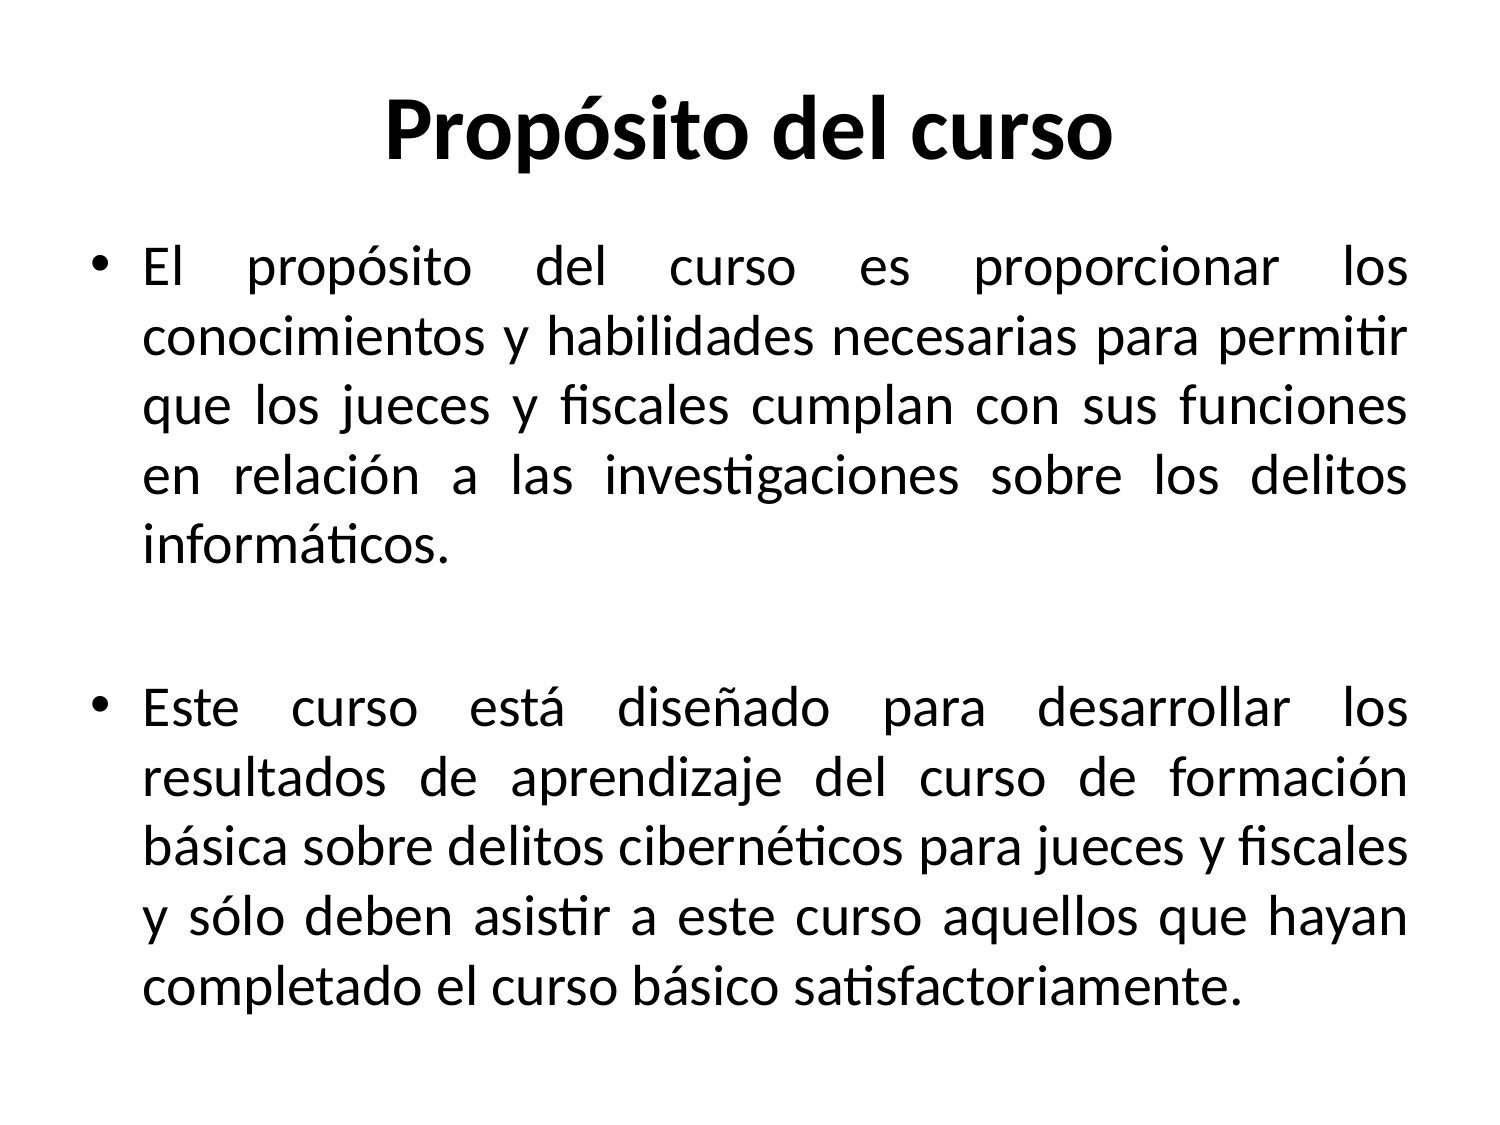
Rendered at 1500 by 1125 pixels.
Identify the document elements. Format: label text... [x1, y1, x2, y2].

list El propósito del curso es proporcionar los conocimientos y habilidades necesarias para permitir que los jueces y fiscales cumplan con sus funciones en relación a las investigaciones sobre los delitos informáticos. Este curso está diseñado para desarrollar los resultados de aprendizaje del curso de formación básica sobre delitos cibernéticos para jueces y fiscales y sólo deben asistir a este curso aquellos que hayan completado el curso básico satisfactoriamente. [75, 219, 1425, 1100]
title Propósito del curso [75, 45, 1425, 201]
